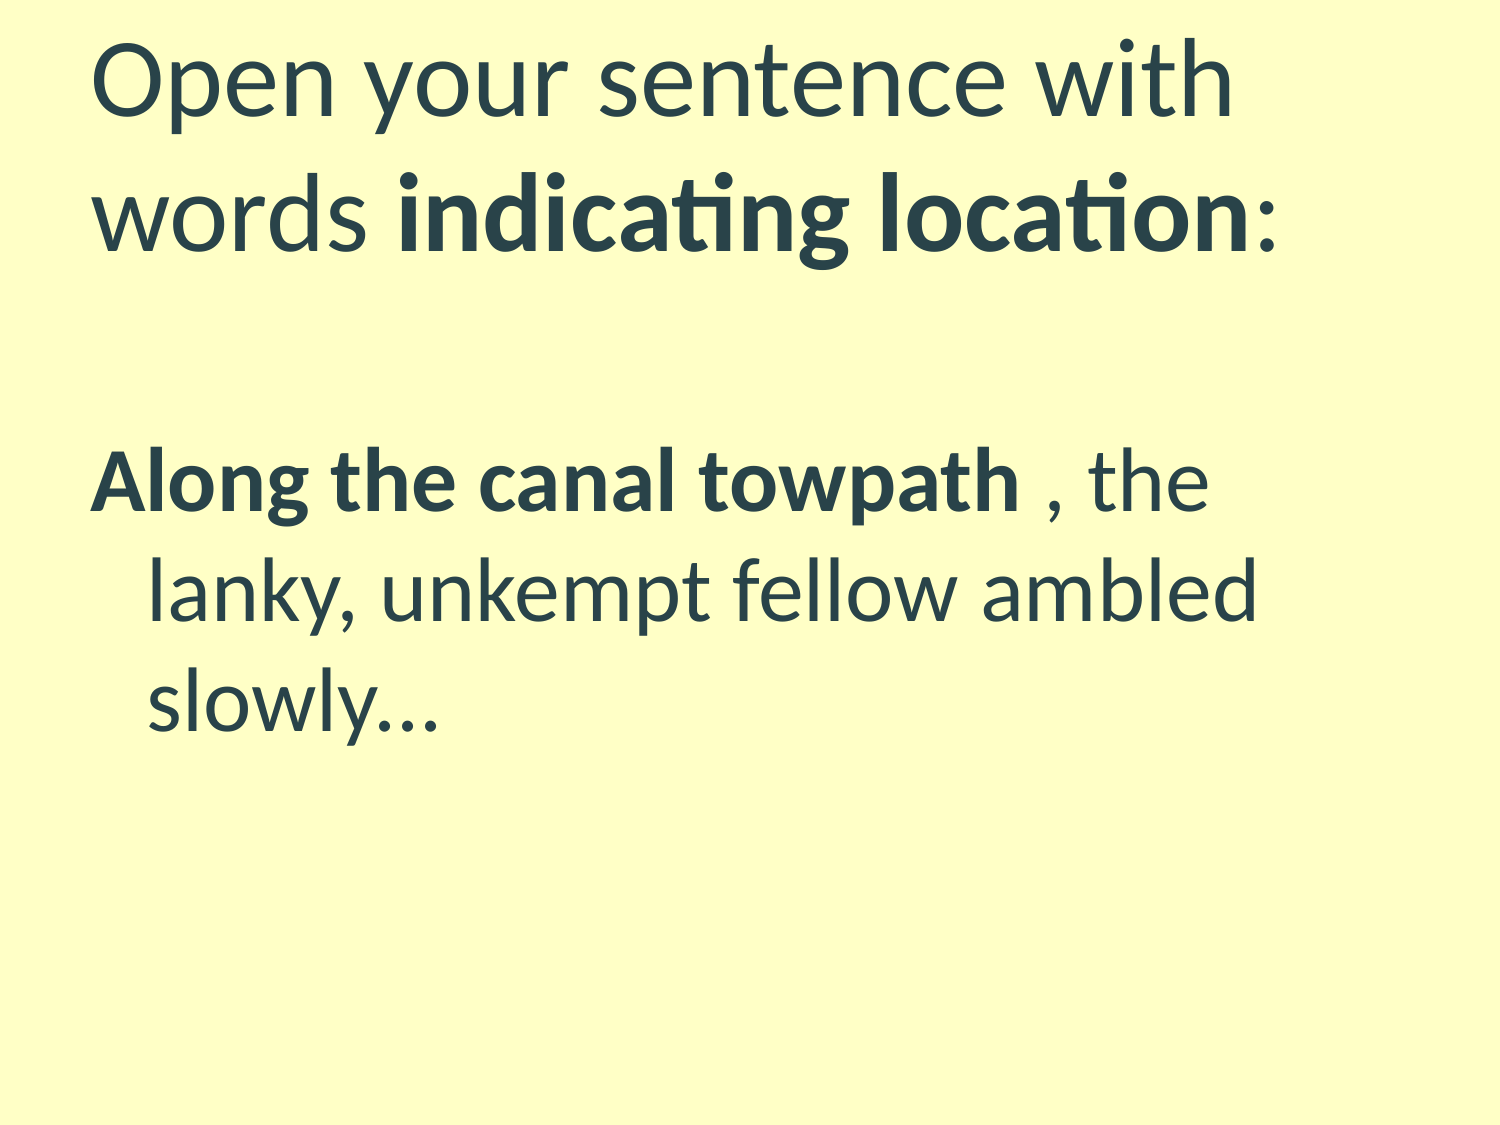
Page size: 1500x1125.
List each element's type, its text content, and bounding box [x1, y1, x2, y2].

list Along the canal towpath , the lanky, unkempt fellow ambled slowly... [75, 412, 1425, 1125]
title Open your sentence with words indicating location: [75, 45, 1425, 233]
